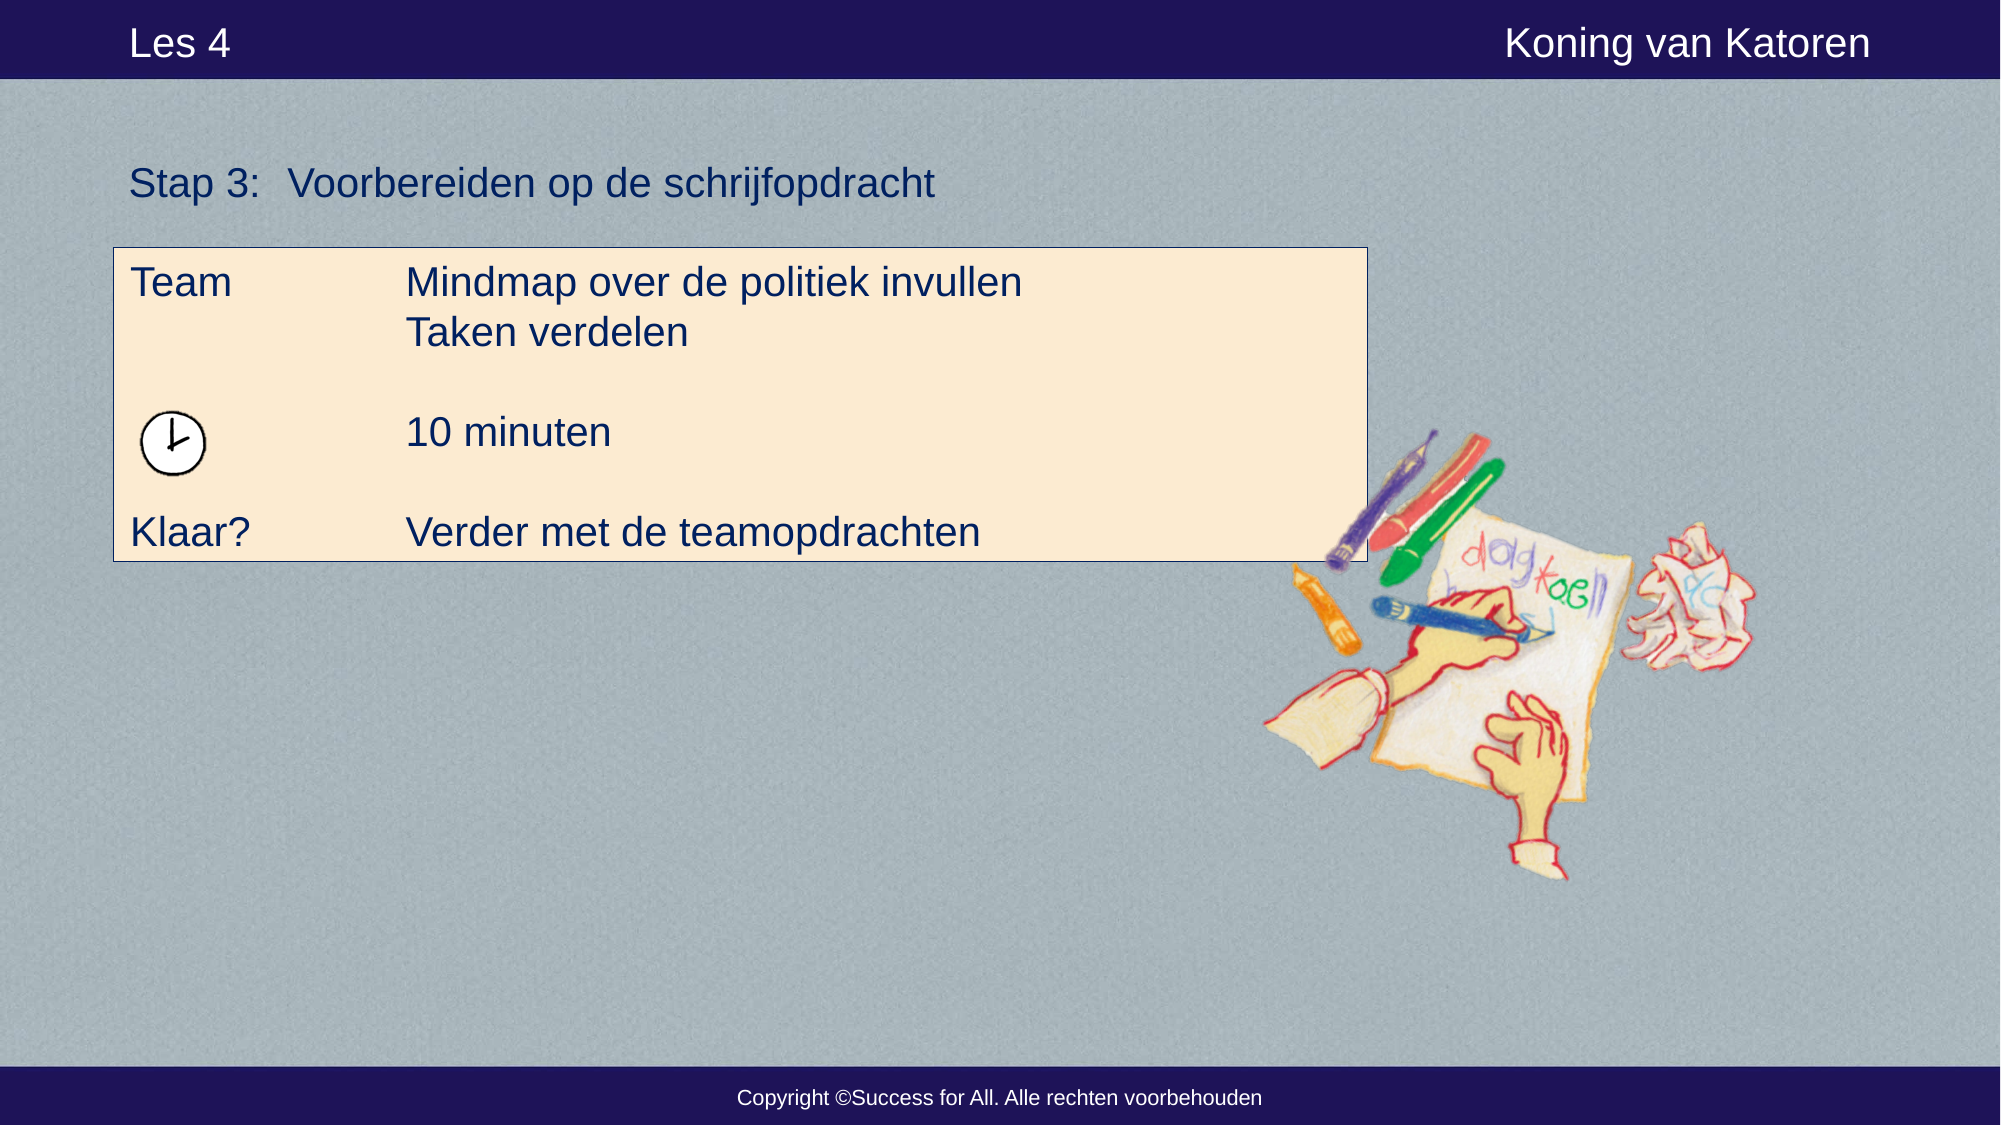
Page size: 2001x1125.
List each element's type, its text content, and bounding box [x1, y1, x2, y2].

text_box Team Mindmap over de politiek invullen Taken verdelen 10 minuten Klaar? Verder met de teamopdrachten [113, 247, 1368, 562]
text_box Copyright ©Success for All. Alle rechten voorbehouden [0, 1076, 2000, 1125]
text_box Les 4 [114, 8, 354, 73]
picture [0, 0, 2001, 1125]
text_box Koning van Katoren [999, 8, 1886, 73]
text_box Stap 3: Voorbereiden op de schrijfopdracht [113, 148, 1301, 214]
